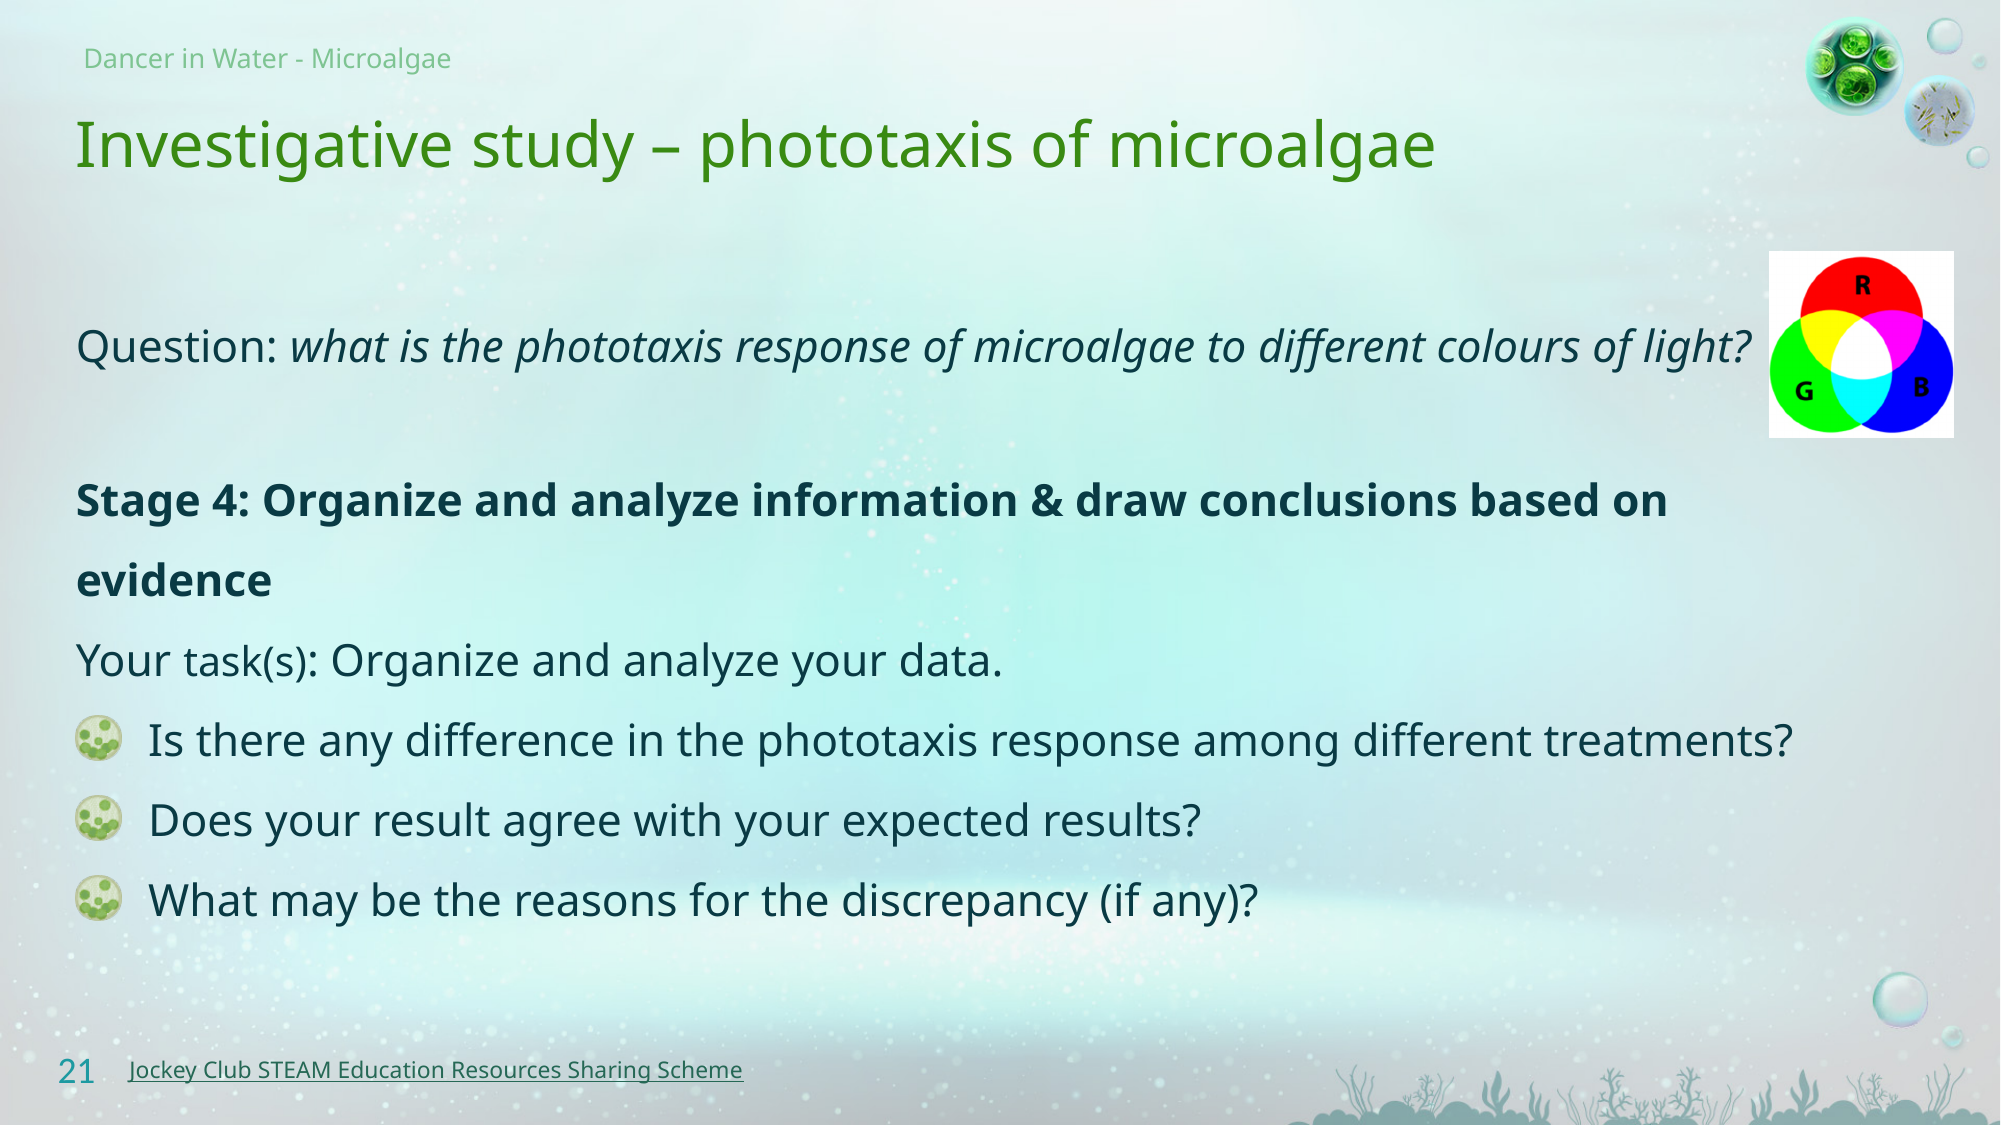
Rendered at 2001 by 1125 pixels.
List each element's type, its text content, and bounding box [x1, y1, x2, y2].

picture [0, 0, 2001, 1125]
slide_number 21 [35, 1038, 118, 1099]
list Question: what is the phototaxis response of microalgae to different colours of light? Stage 4: Organize and analyze information & draw conclusions based on evidence Your task(s): Organize and analyze your data. Is there any difference in the phototaxis response among different treatments? Does your result agree with your expected results? What may be the reasons for the discrepancy (if any)? [61, 284, 1862, 1043]
title Investigative study – phototaxis of microalgae [61, 96, 1571, 229]
